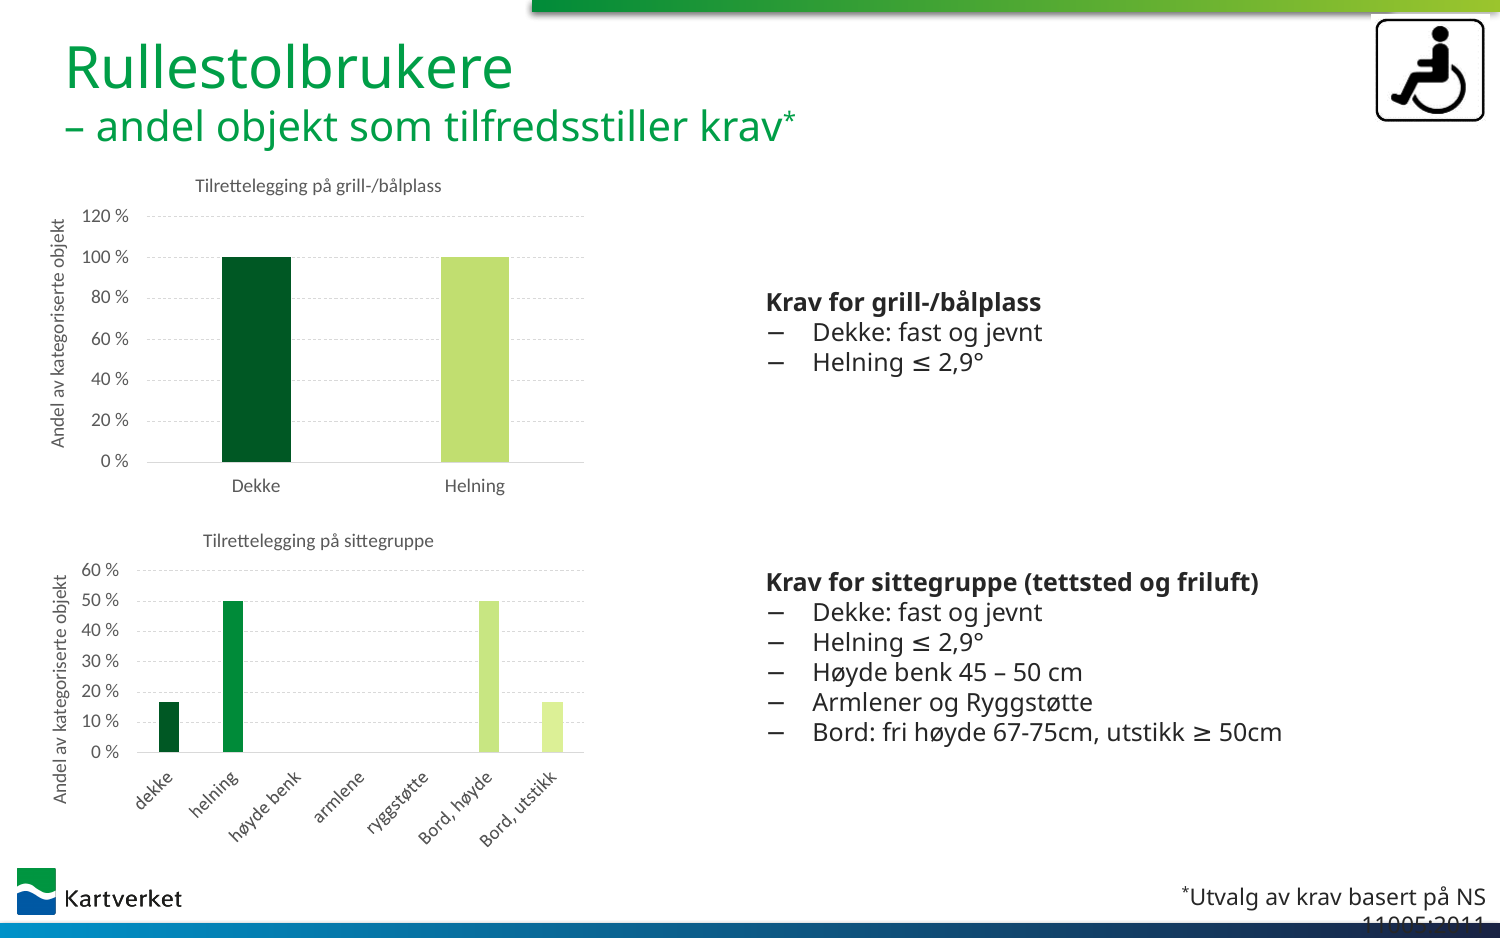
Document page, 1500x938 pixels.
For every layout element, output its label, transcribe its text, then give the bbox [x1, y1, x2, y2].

picture [1371, 13, 1491, 127]
text_box Krav for sittegruppe (tettsted og friluft) Dekke: fast og jevnt Helning ≤ 2,9° Høyde benk 45 – 50 cm Armlener og Ryggstøtte Bord: fri høyde 67-75cm, utstikk ≥ 50cm [750, 559, 1500, 754]
picture [41, 166, 596, 505]
text_box Rullestolbrukere – andel objekt som tilfredsstiller krav* [49, 14, 1431, 158]
text_box *Utvalg av krav basert på NS 11005:2011 [1068, 873, 1500, 938]
text_box Krav for grill-/bålplass Dekke: fast og jevnt Helning ≤ 2,9° [750, 279, 1452, 384]
picture [41, 520, 596, 859]
